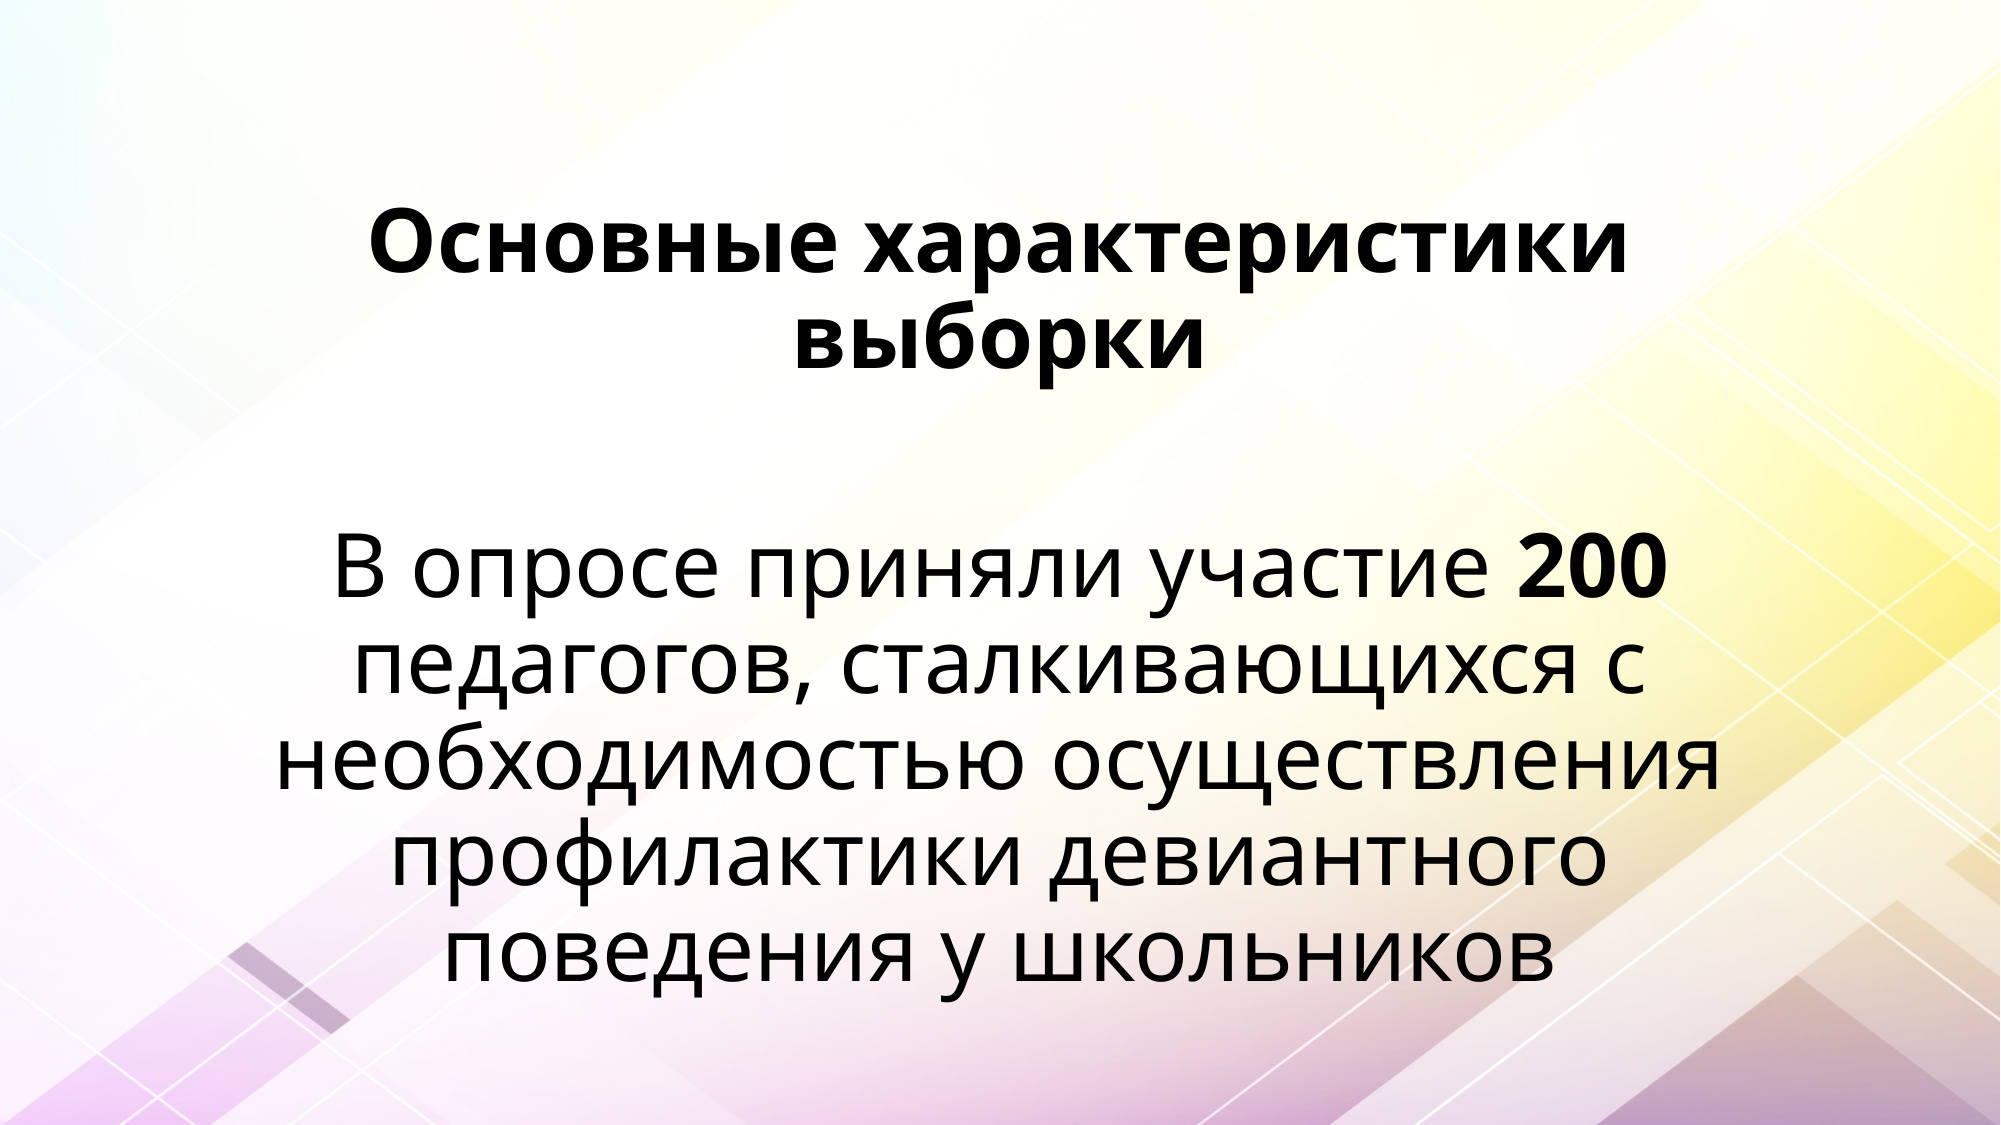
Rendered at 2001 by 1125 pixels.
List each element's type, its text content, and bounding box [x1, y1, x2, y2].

list Основные характеристики выборки В опросе приняли участие 200 педагогов, сталкивающихся с необходимостью осуществления профилактики девиантного поведения у школьников [137, 188, 1863, 1014]
picture [0, 0, 2000, 1125]
